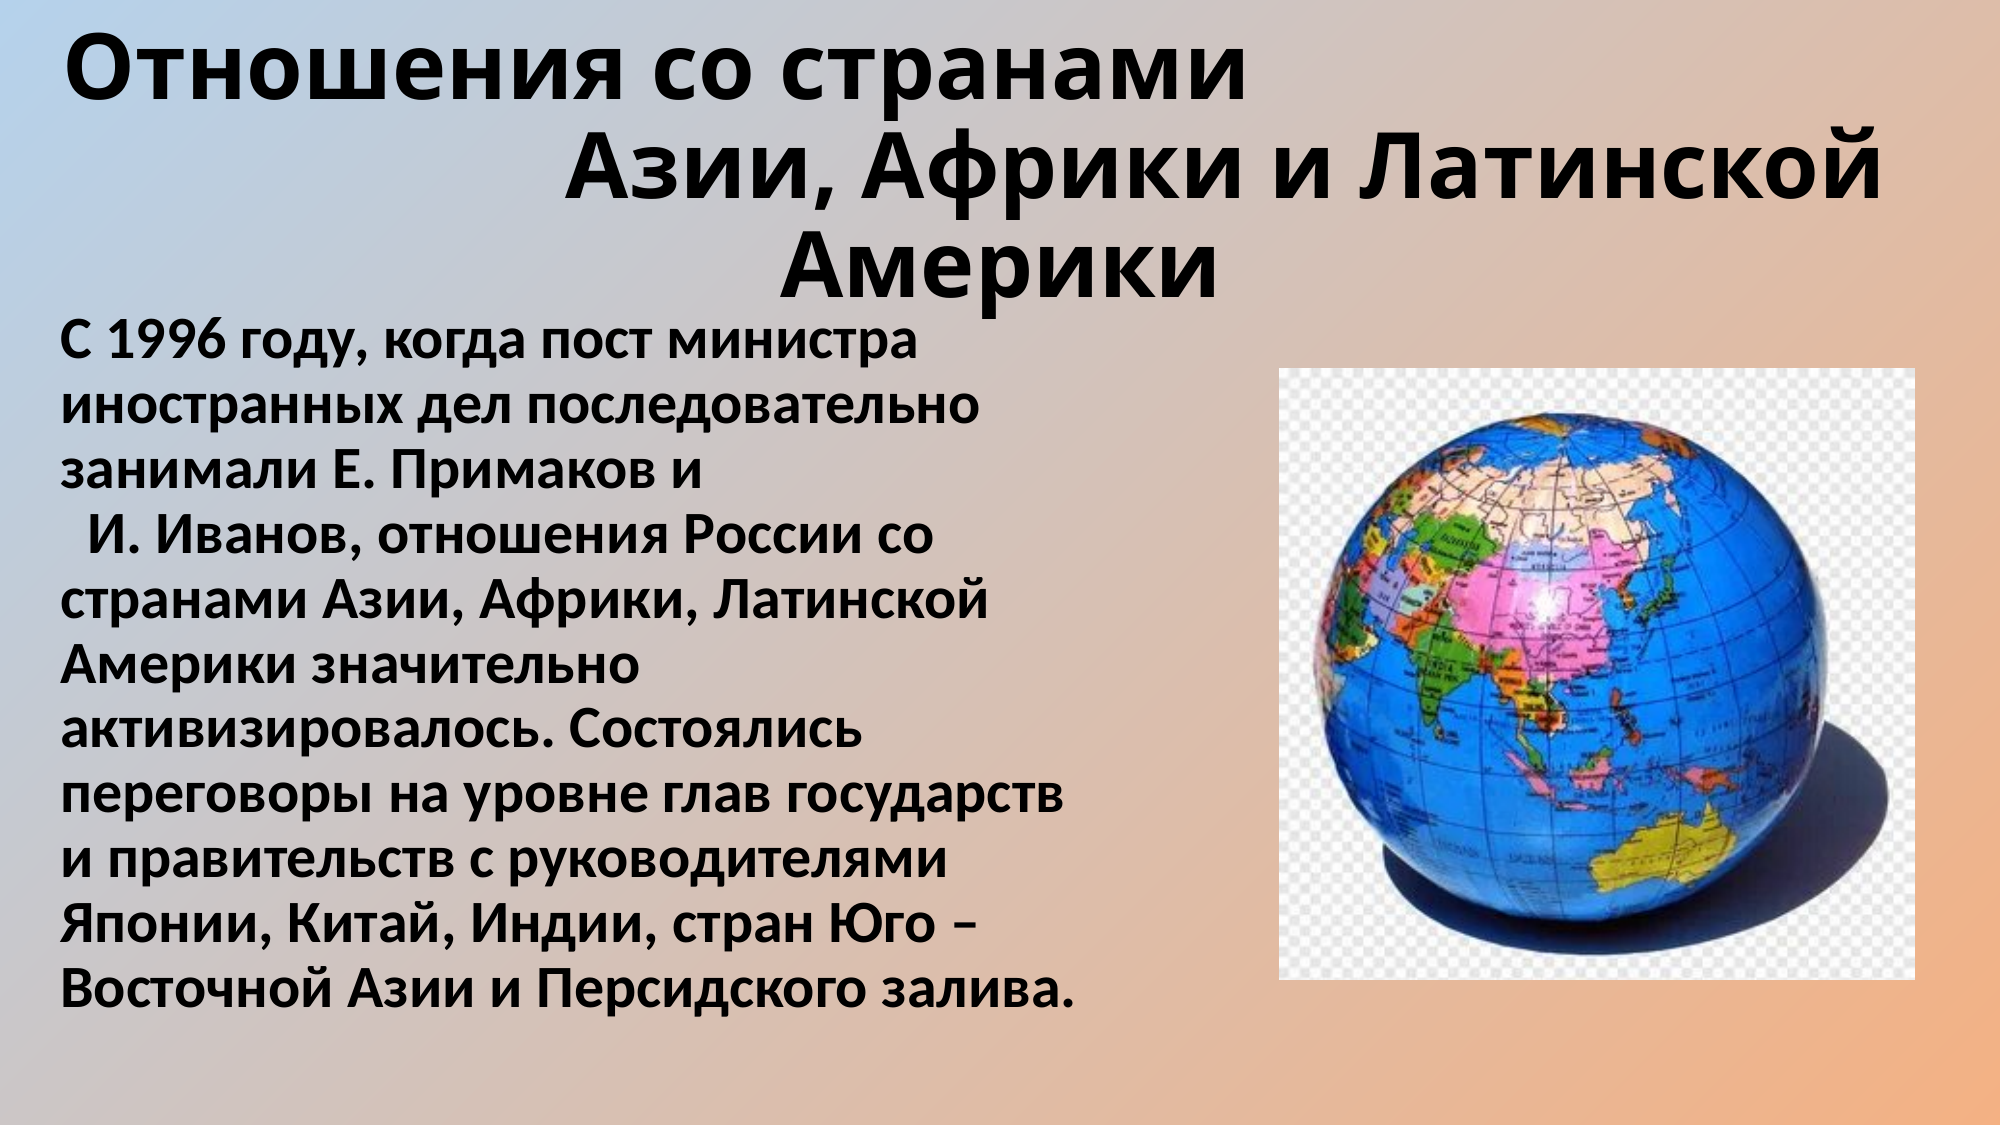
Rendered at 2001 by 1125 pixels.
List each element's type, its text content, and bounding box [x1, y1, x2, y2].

list С 1996 году, когда пост министра иностранных дел последовательно занимали Е. Примаков и И. Иванов, отношения России со странами Азии, Африки, Латинской Америки значительно активизировалось. Состоялись переговоры на уровне глав государств и правительств с руководителями Японии, Китай, Индии, стран Юго – Восточной Азии и Персидского залива. [45, 299, 1104, 1087]
picture [1279, 368, 1915, 980]
title Отношения со странами Азии, Африки и Латинской Америки [45, 59, 1958, 278]
